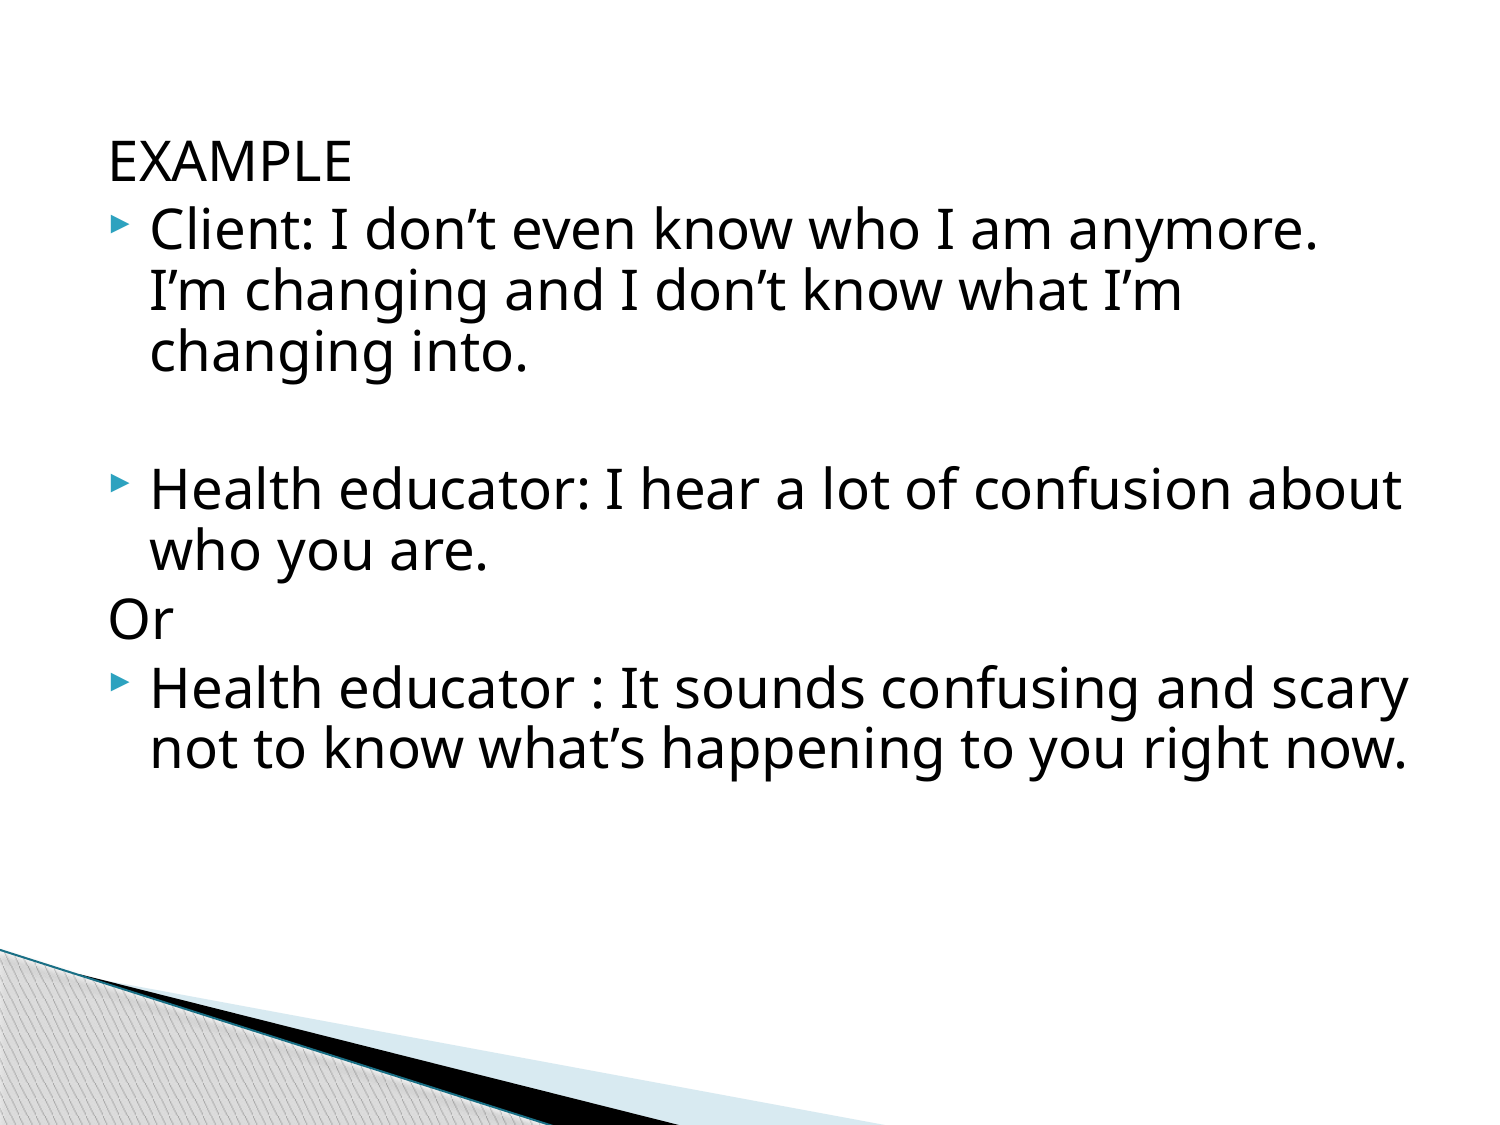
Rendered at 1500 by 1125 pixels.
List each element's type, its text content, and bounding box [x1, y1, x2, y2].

list EXAMPLE Client: I don’t even know who I am anymore. I’m changing and I don’t know what I’m changing into. Health educator: I hear a lot of confusion about who you are. Or Health educator : It sounds confusing and scary not to know what’s happening to you right now. [75, 125, 1425, 1080]
